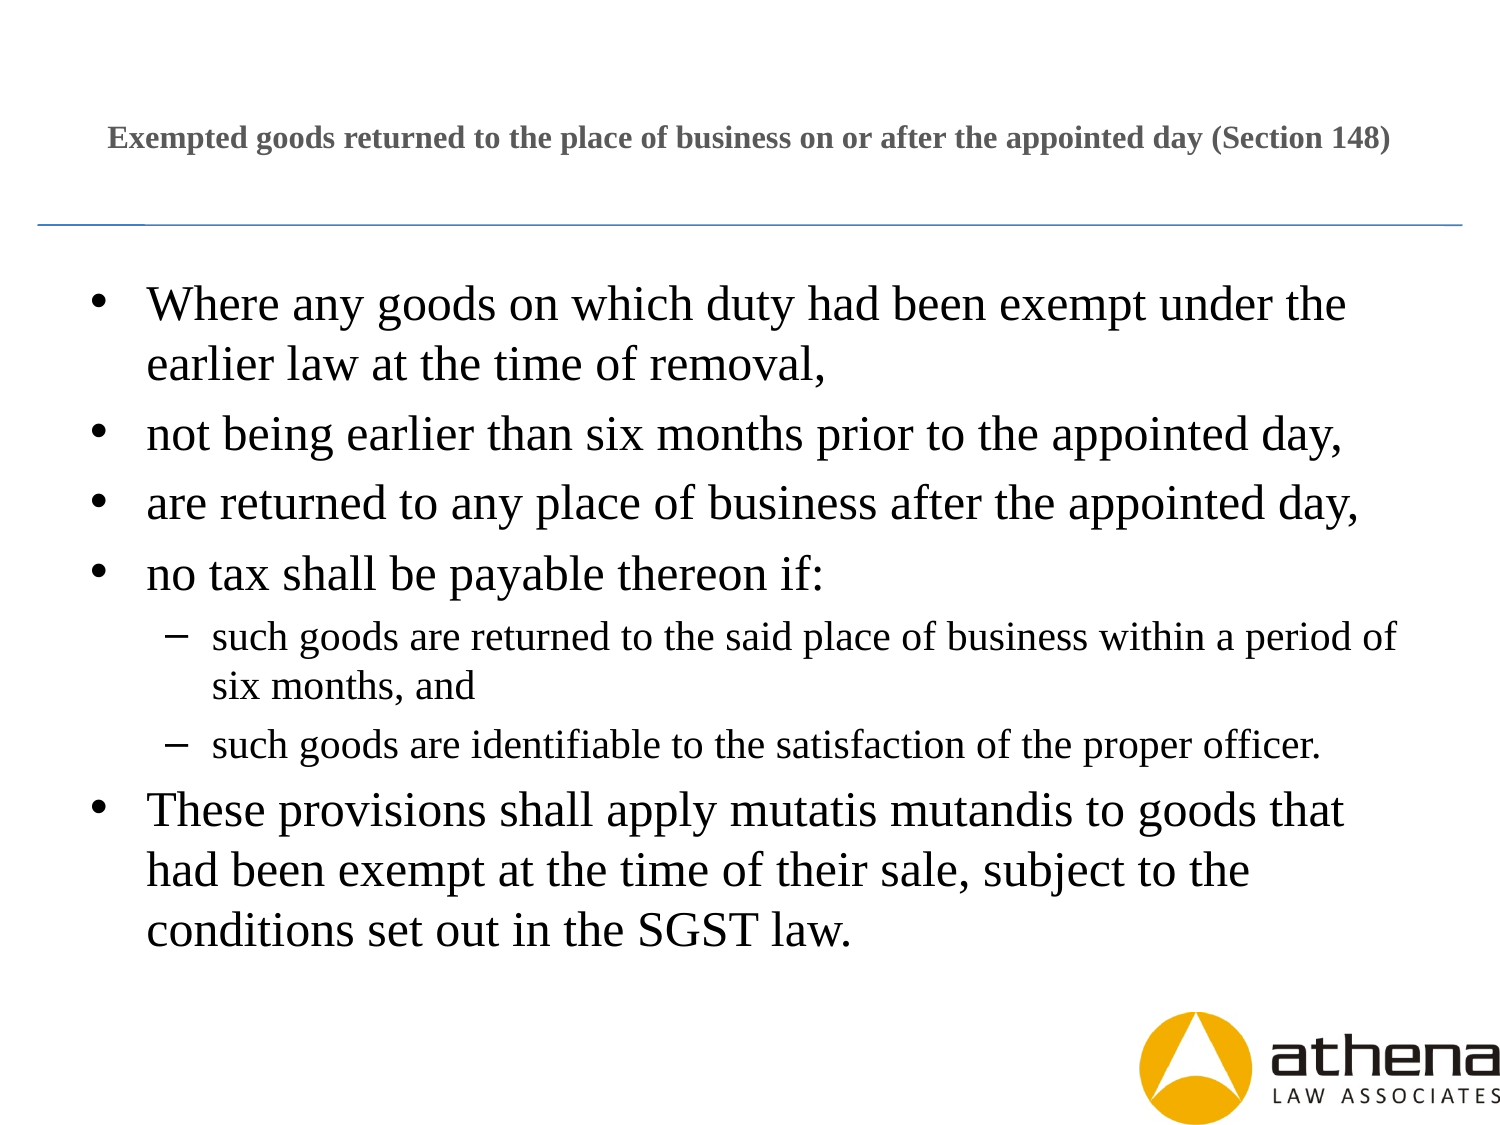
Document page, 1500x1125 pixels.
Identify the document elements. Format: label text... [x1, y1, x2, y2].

title Exempted goods returned to the place of business on or after the appointed day (Section 148) [75, 62, 1425, 233]
list Where any goods on which duty had been exempt under the earlier law at the time of removal, not being earlier than six months prior to the appointed day, are returned to any place of business after the appointed day, no tax shall be payable thereon if: such goods are returned to the said place of business within a period of six months, and such goods are identifiable to the satisfaction of the proper officer. These provisions shall apply mutatis mutandis to goods that had been exempt at the time of their sale, subject to the conditions set out in the SGST law. [75, 262, 1425, 1005]
picture [1139, 1012, 1500, 1125]
